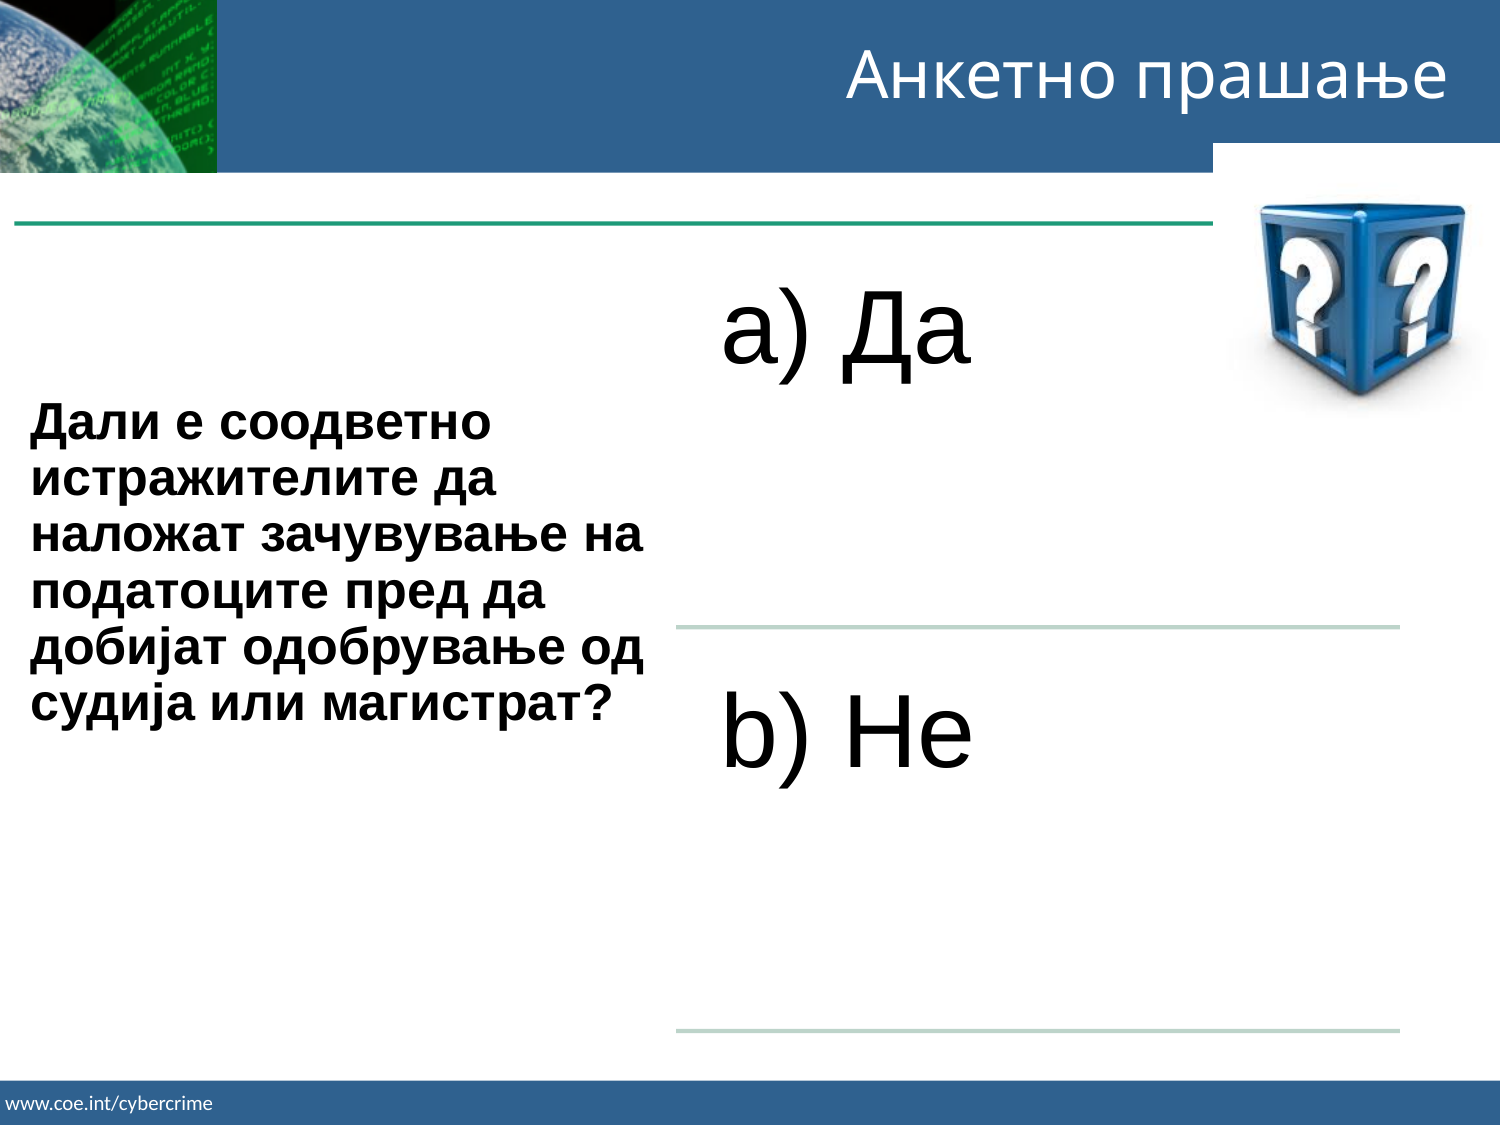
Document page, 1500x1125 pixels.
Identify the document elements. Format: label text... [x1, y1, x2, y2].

picture [0, 1, 217, 173]
picture [1212, 142, 1500, 434]
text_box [14, 222, 1402, 1053]
text_box Анкетно прашање [212, 24, 1465, 119]
